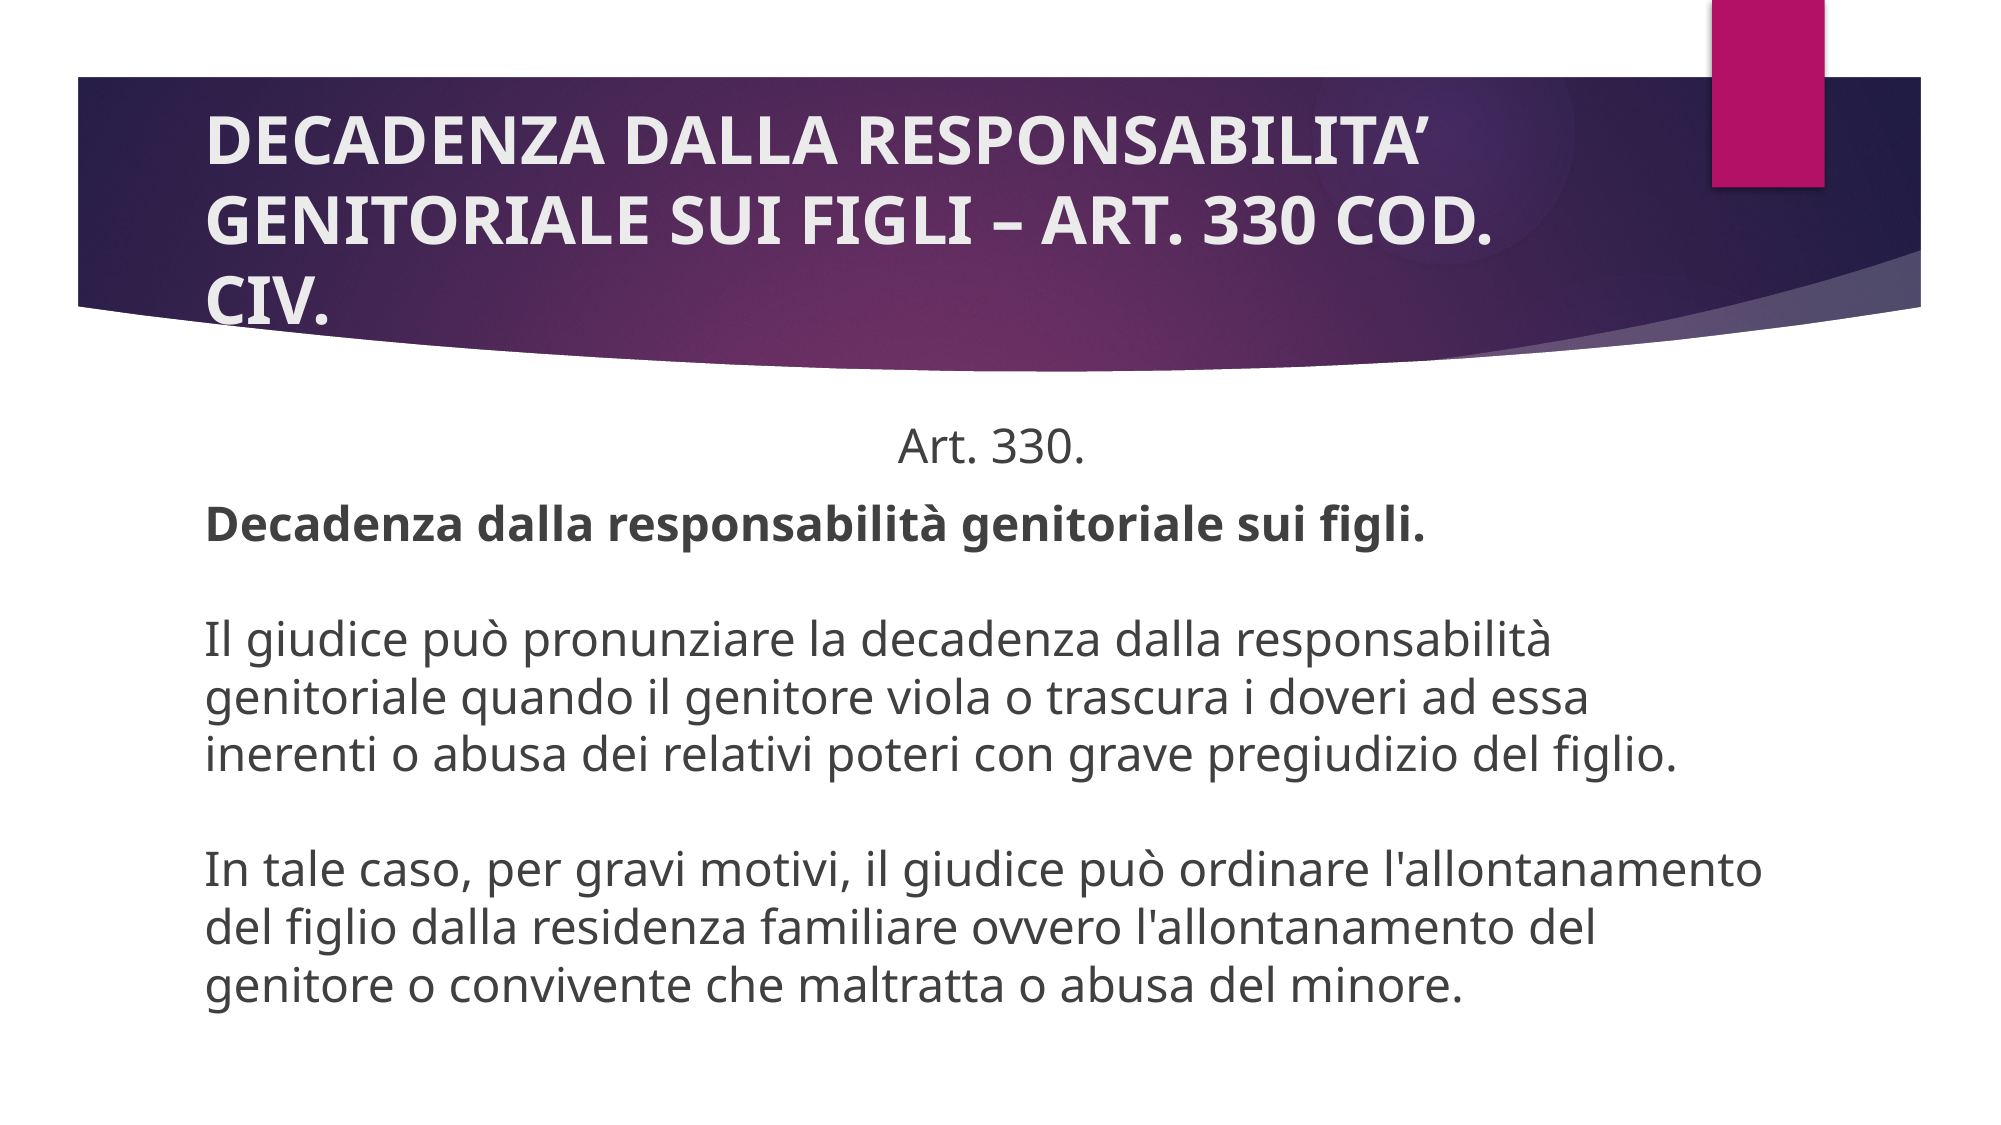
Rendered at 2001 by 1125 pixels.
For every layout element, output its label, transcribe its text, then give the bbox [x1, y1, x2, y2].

list Art. 330. Decadenza dalla responsabilità genitoriale sui figli. Il giudice può pronunziare la decadenza dalla responsabilità genitoriale quando il genitore viola o trascura i doveri ad essa inerenti o abusa dei relativi poteri con grave pregiudizio del figlio. In tale caso, per gravi motivi, il giudice può ordinare l'allontanamento del figlio dalla residenza familiare ovvero l'allontanamento del genitore o convivente che maltratta o abusa del minore. [189, 408, 1795, 1052]
title DECADENZA DALLA RESPONSABILITA’ GENITORIALE SUI FIGLI – ART. 330 COD. CIV. [189, 159, 1627, 276]
